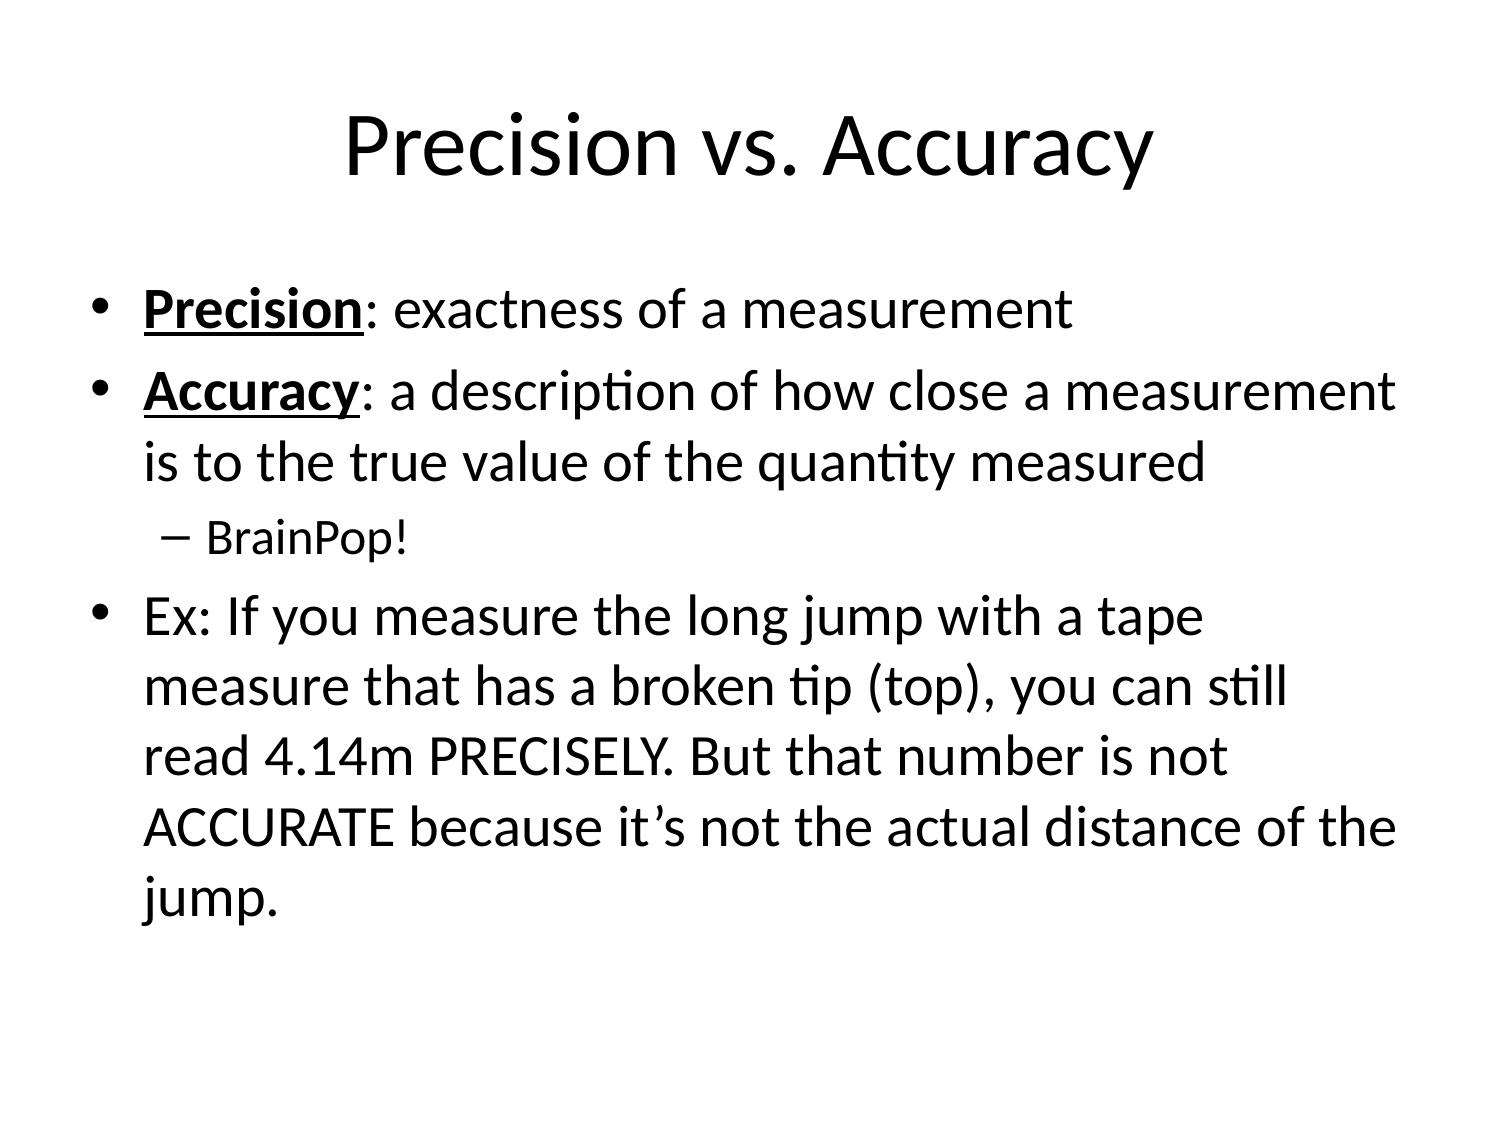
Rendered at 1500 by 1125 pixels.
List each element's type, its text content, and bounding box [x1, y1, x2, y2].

list Precision: exactness of a measurement Accuracy: a description of how close a measurement is to the true value of the quantity measured BrainPop! Ex: If you measure the long jump with a tape measure that has a broken tip (top), you can still read 4.14m PRECISELY. But that number is not ACCURATE because it’s not the actual distance of the jump. [75, 262, 1425, 1005]
title Precision vs. Accuracy [75, 45, 1425, 233]
